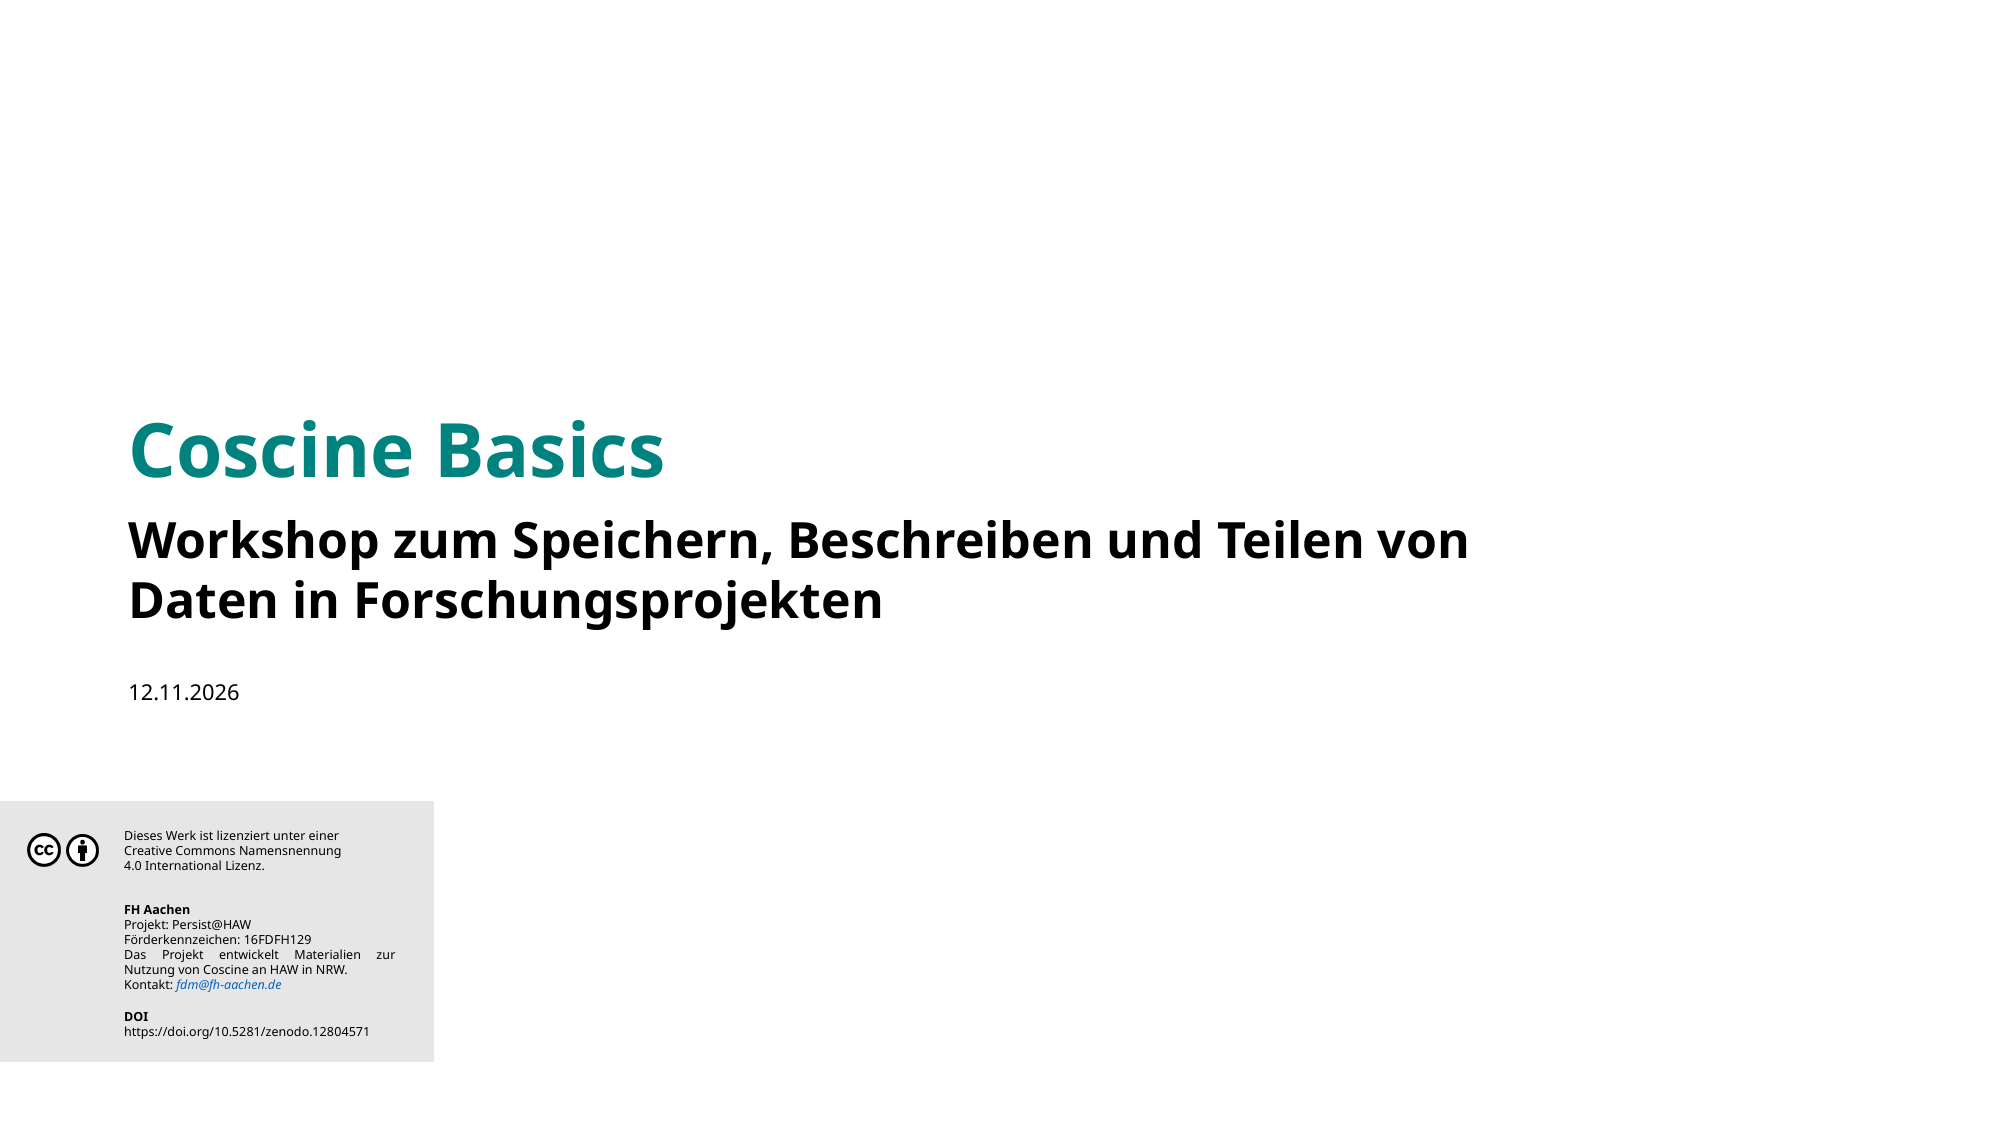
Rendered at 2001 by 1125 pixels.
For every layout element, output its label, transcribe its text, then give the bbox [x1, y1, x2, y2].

picture [27, 833, 61, 867]
text_box [0, 801, 434, 1062]
text_box Dieses Werk ist lizenziert unter einer Creative Commons Namensnennung 4.0 International Lizenz. [109, 820, 413, 881]
list Coscine Basics [113, 405, 1886, 488]
list Workshop zum Speichern, Beschreiben und Teilen von Daten in Forschungsprojekten [113, 501, 1601, 683]
text_box FH Aachen Projekt: Persist@HAW Förderkennzeichen: 16FDFH129 Das Projekt entwickelt Materialien zur Nutzung von Coscine an HAW in NRW. Kontakt: fdm@fh-aachen.de DOI https://doi.org/10.5281/zenodo.12804571 [109, 894, 448, 1062]
picture [66, 834, 99, 867]
